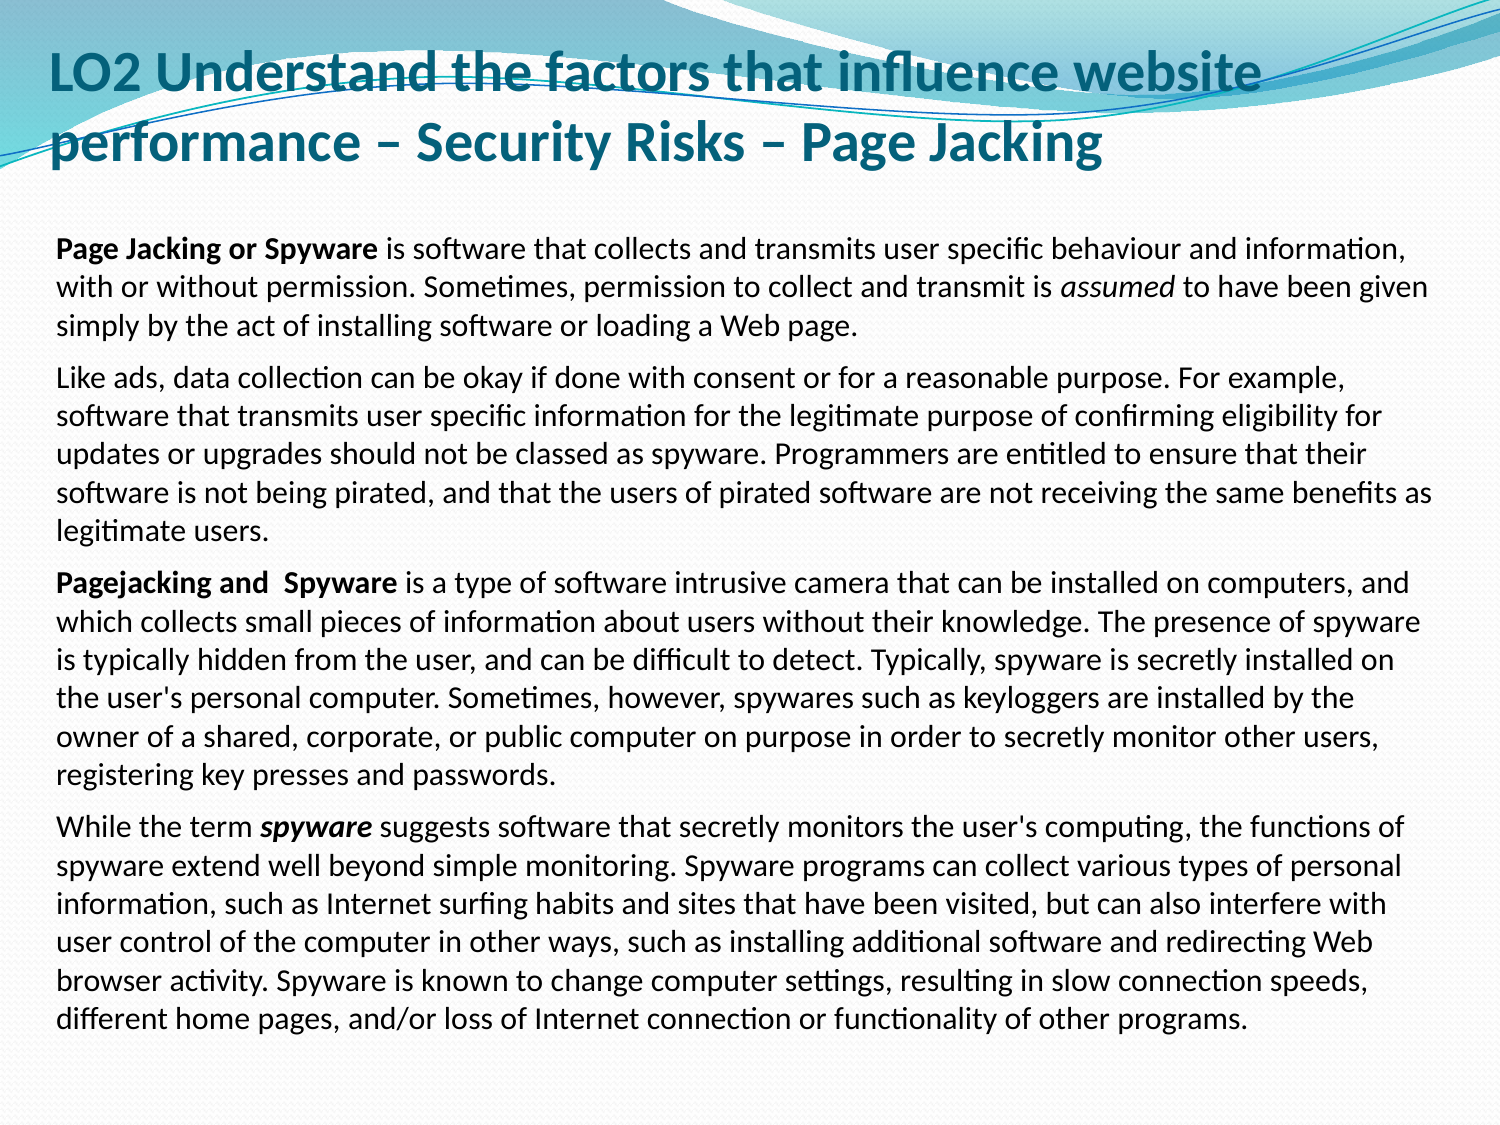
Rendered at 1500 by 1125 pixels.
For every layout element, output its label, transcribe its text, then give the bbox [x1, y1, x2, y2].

list Page Jacking or Spyware is software that collects and transmits user specific behaviour and information, with or without permission. Sometimes, permission to collect and transmit is assumed to have been given simply by the act of installing software or loading a Web page. Like ads, data collection can be okay if done with consent or for a reasonable purpose. For example, software that transmits user specific information for the legitimate purpose of confirming eligibility for updates or upgrades should not be classed as spyware. Programmers are entitled to ensure that their software is not being pirated, and that the users of pirated software are not receiving the same benefits as legitimate users. Pagejacking and Spyware is a type of software intrusive camera that can be installed on computers, and which collects small pieces of information about users without their knowledge. The presence of spyware is typically hidden from the user, and can be difficult to detect. Typically, spyware is secretly installed on the user's personal computer. Sometimes, however, spywares such as keyloggers are installed by the owner of a shared, corporate, or public computer on purpose in order to secretly monitor other users, registering key presses and passwords. While the term spyware suggests software that secretly monitors the user's computing, the functions of spyware extend well beyond simple monitoring. Spyware programs can collect various types of personal information, such as Internet surfing habits and sites that have been visited, but can also interfere with user control of the computer in other ways, such as installing additional software and redirecting Web browser activity. Spyware is known to change computer settings, resulting in slow connection speeds, different home pages, and/or loss of Internet connection or functionality of other programs. [41, 219, 1459, 1047]
title LO2 Understand the factors that influence website performance – Security Risks – Page Jacking [49, 32, 1400, 173]
